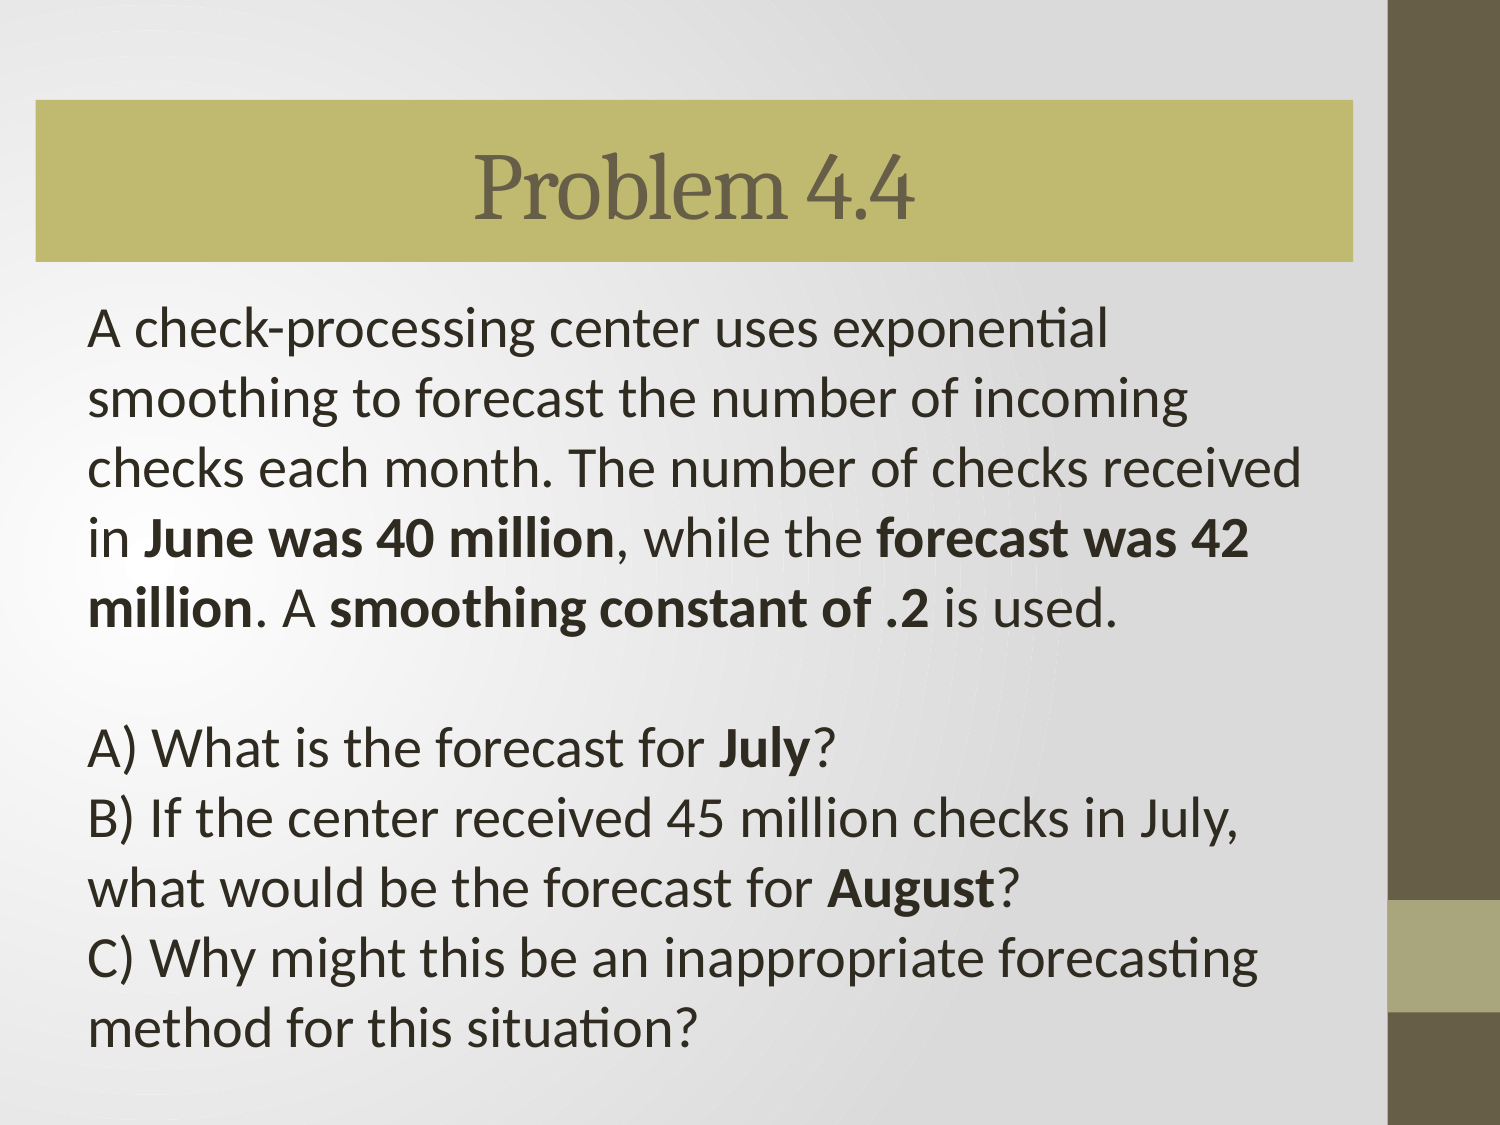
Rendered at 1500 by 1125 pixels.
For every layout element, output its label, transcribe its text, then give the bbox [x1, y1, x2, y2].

title Problem 4.4 [35, 99, 1354, 262]
text_box A check-processing center uses exponential smoothing to forecast the number of incoming checks each month. The number of checks received in June was 40 million, while the forecast was 42 million. A smoothing constant of .2 is used. A) What is the forecast for July? B) If the center received 45 million checks in July, what would be the forecast for August? C) Why might this be an inappropriate forecasting method for this situation? [72, 281, 1345, 1067]
